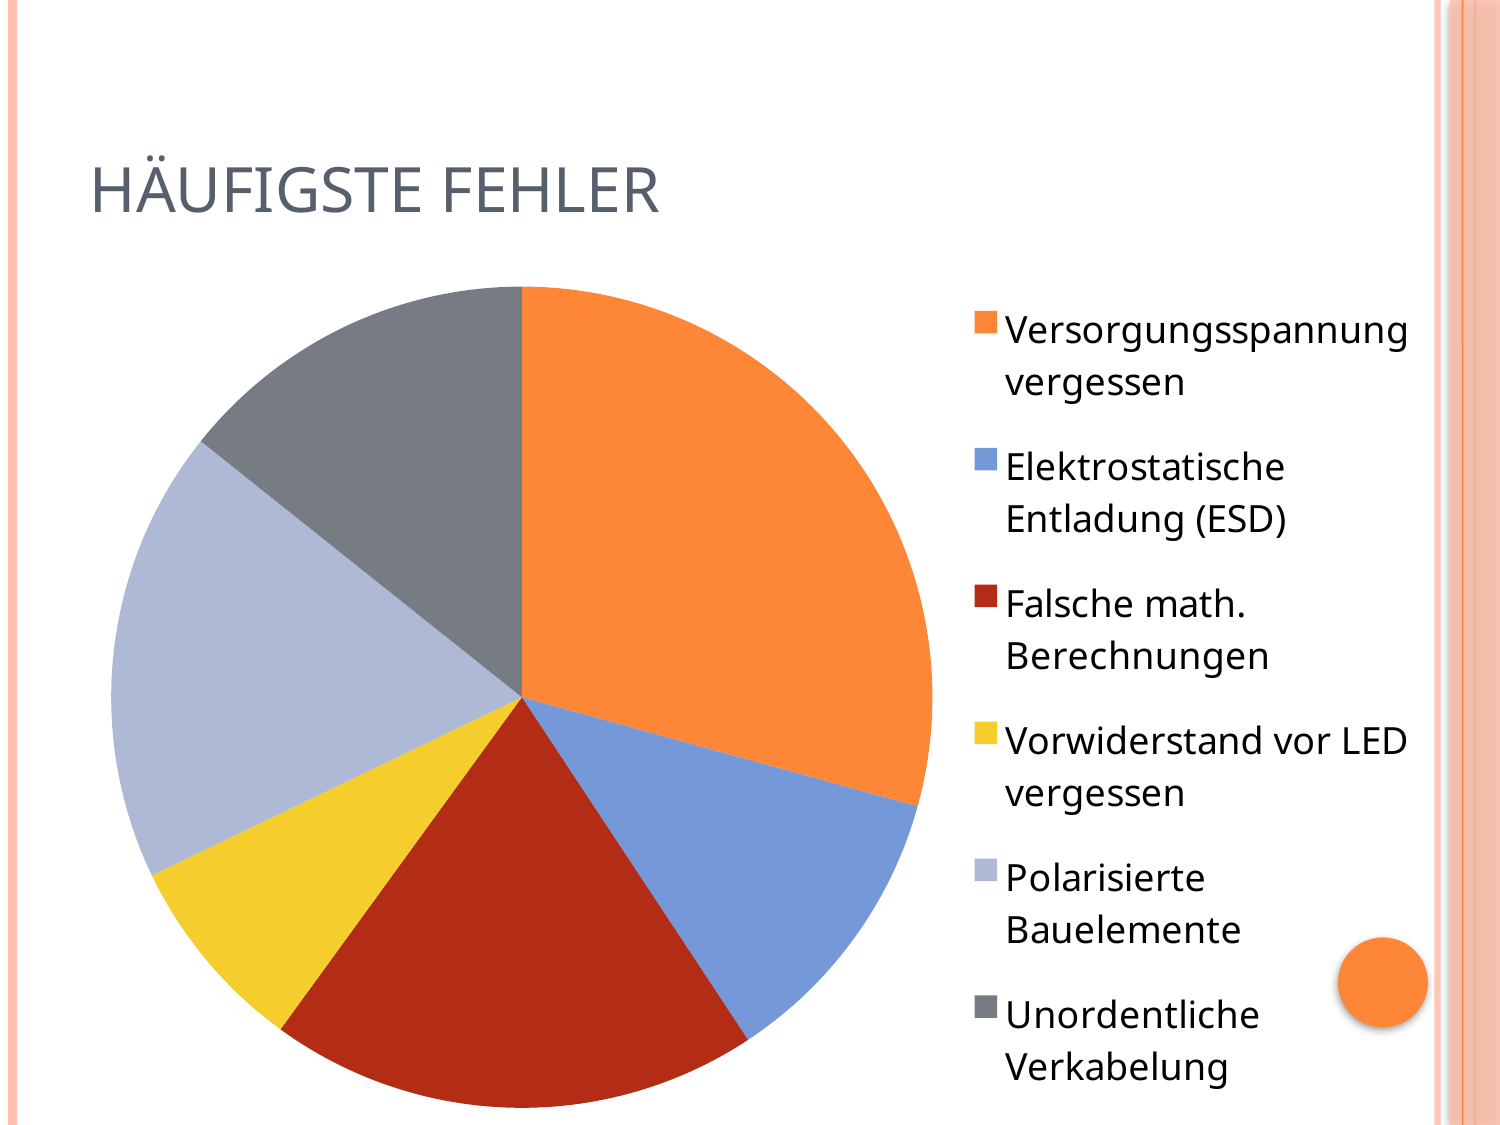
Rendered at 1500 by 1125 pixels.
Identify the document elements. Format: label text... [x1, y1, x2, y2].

title Häufigste Fehler [75, 45, 1300, 233]
chart [74, 268, 1442, 1125]
